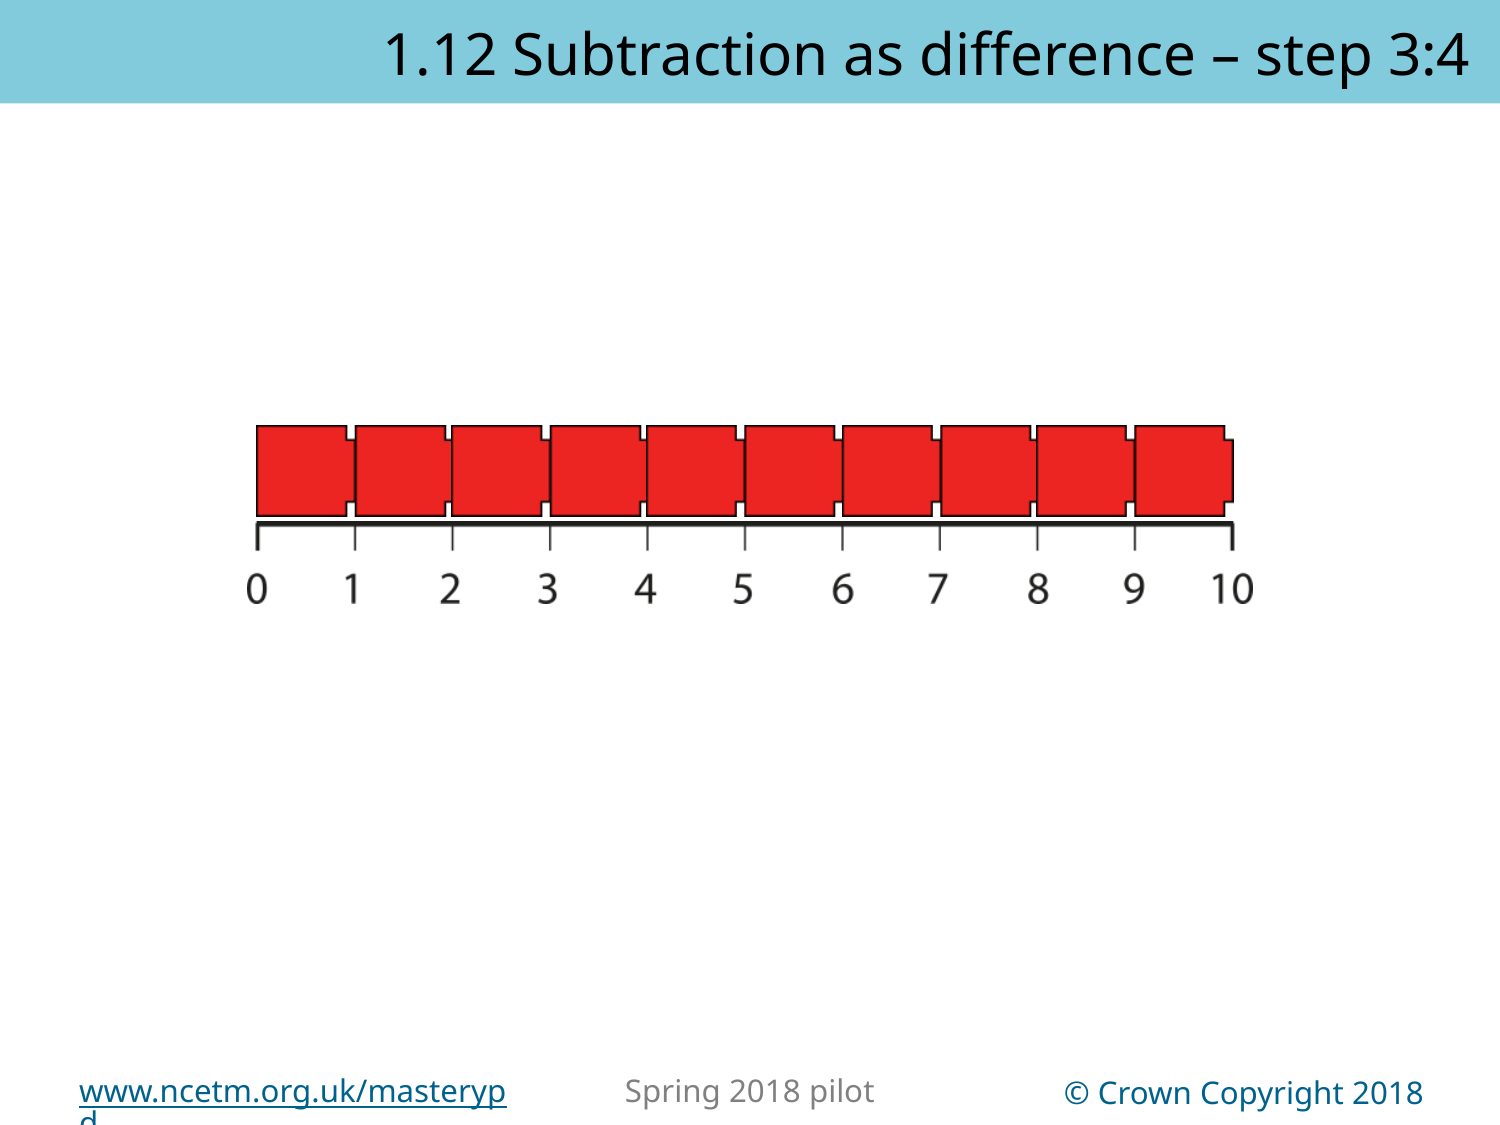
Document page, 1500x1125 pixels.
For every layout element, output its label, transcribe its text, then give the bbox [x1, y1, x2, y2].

picture [256, 425, 1235, 517]
list 1.12 Subtraction as difference – step 3:4 [0, 0, 1500, 104]
picture [247, 521, 1253, 604]
